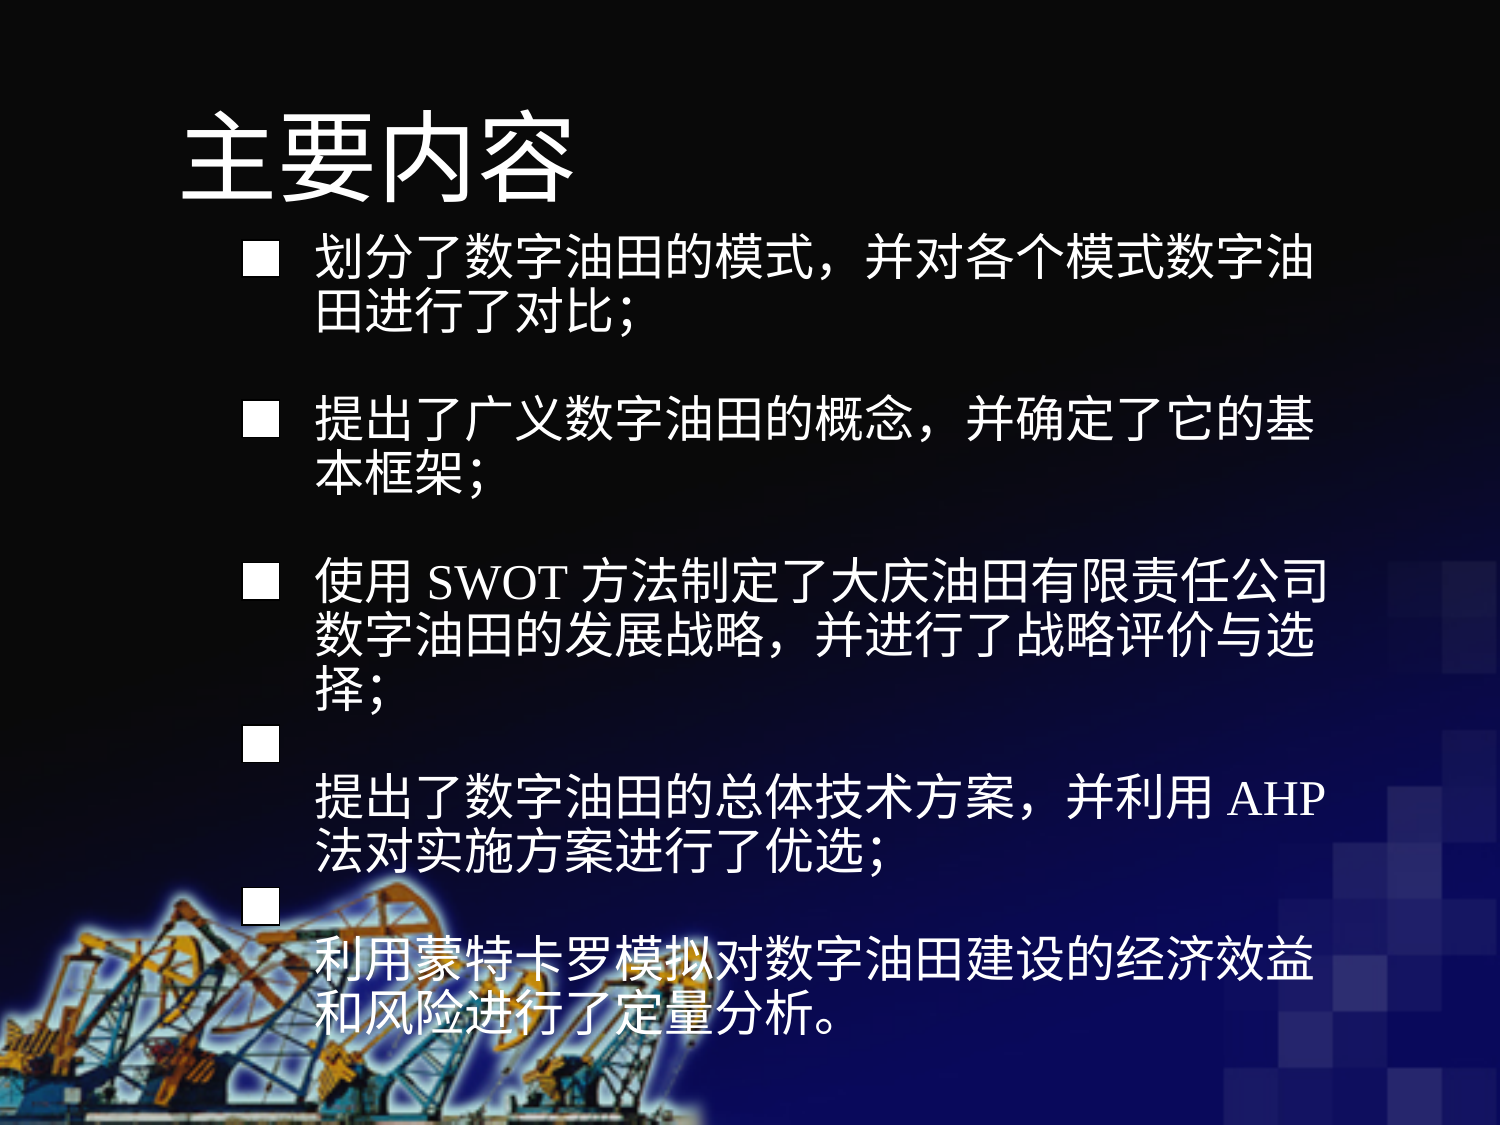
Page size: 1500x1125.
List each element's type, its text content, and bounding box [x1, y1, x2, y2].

text_box 主要内容 [162, 87, 593, 223]
text_box [242, 399, 280, 438]
text_box [242, 239, 280, 278]
text_box [242, 887, 280, 925]
text_box [242, 725, 280, 763]
text_box [372, 778, 403, 854]
picture [0, 0, 1500, 1125]
text_box 划分了数字油田的模式，并对各个模式数字油田进行了对比； 提出了广义数字油田的概念，并确定了它的基本框架； 使用SWOT方法制定了大庆油田有限责任公司数字油田的发展战略，并进行了战略评价与选择； 提出了数字油田的总体技术方案，并利用AHP法对实施方案进行了优选； 利用蒙特卡罗模拟对数字油田建设的经济效益和风险进行了定量分析。 [300, 224, 1375, 1050]
text_box [242, 562, 280, 600]
